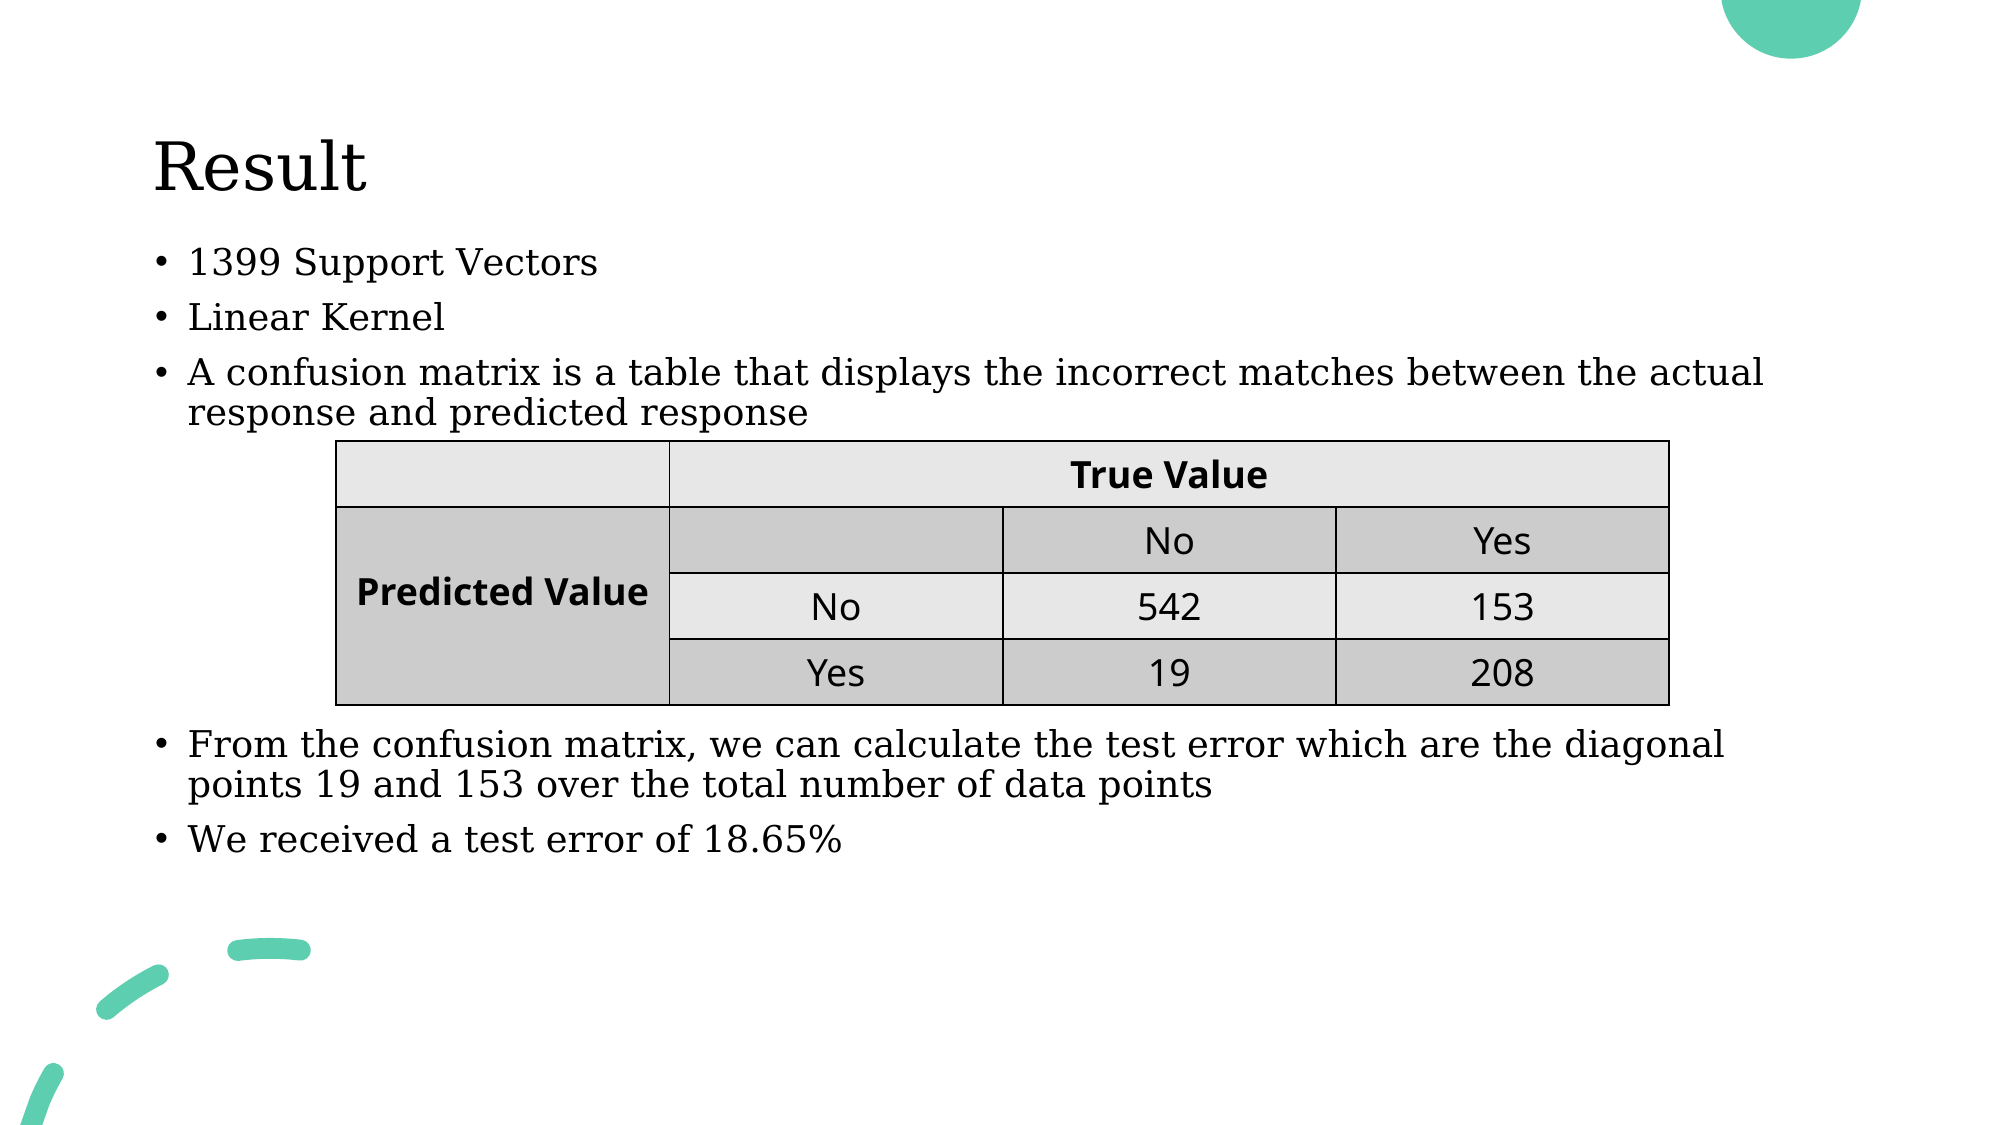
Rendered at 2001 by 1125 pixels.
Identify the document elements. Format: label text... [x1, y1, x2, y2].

table_cell Yes [670, 640, 1002, 704]
table_cell Predicted Value [337, 508, 669, 704]
table_cell No [1004, 508, 1335, 572]
table_cell 153 [1337, 574, 1668, 638]
table_cell No [670, 574, 1002, 638]
table_cell [670, 508, 1002, 572]
list 1399 Support Vectors Linear Kernel A confusion matrix is a table that displays the incorrect matches between the actual response and predicted response From the confusion matrix, we can calculate the test error which are the diagonal points 19 and 153 over the total number of data points We received a test error of 18.65% [140, 235, 1866, 869]
table_cell 19 [1004, 640, 1335, 704]
table_cell Yes [1337, 508, 1668, 572]
table_header True Value [670, 442, 1668, 506]
title Result [137, 59, 1863, 278]
table_header [337, 442, 669, 506]
table_cell 542 [1004, 574, 1335, 638]
table_cell 208 [1337, 640, 1668, 704]
